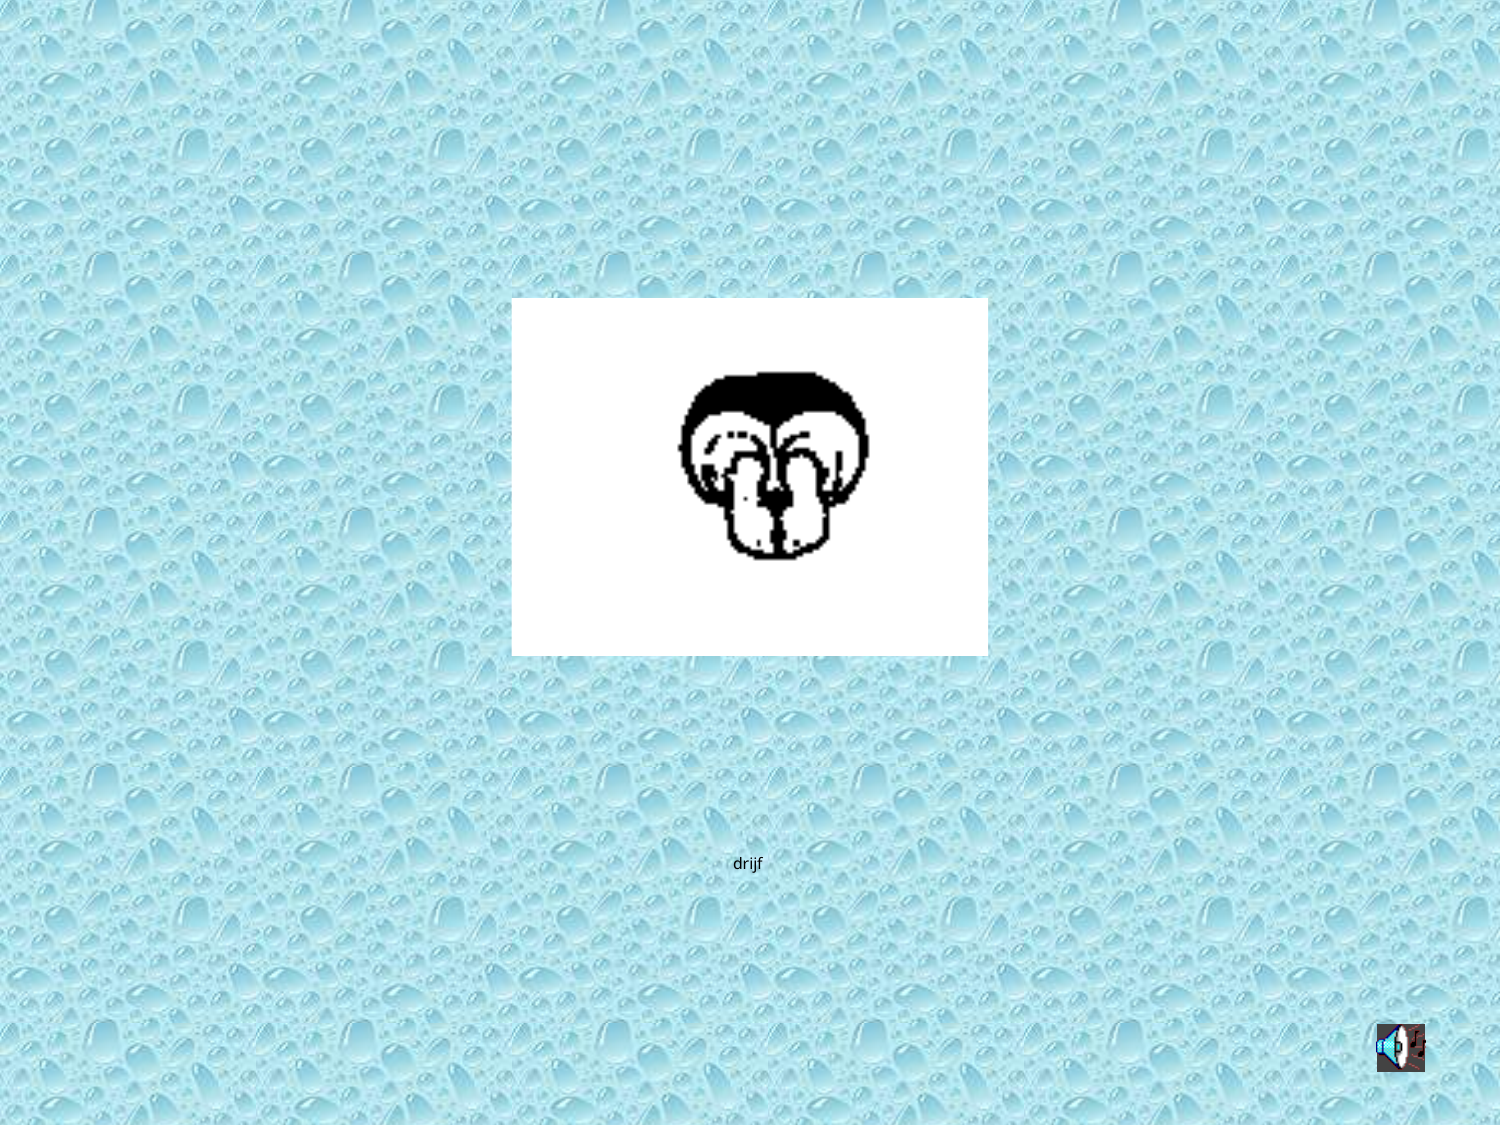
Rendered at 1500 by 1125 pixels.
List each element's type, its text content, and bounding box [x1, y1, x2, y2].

title drijf [293, 787, 1195, 881]
picture [0, 0, 1500, 1125]
